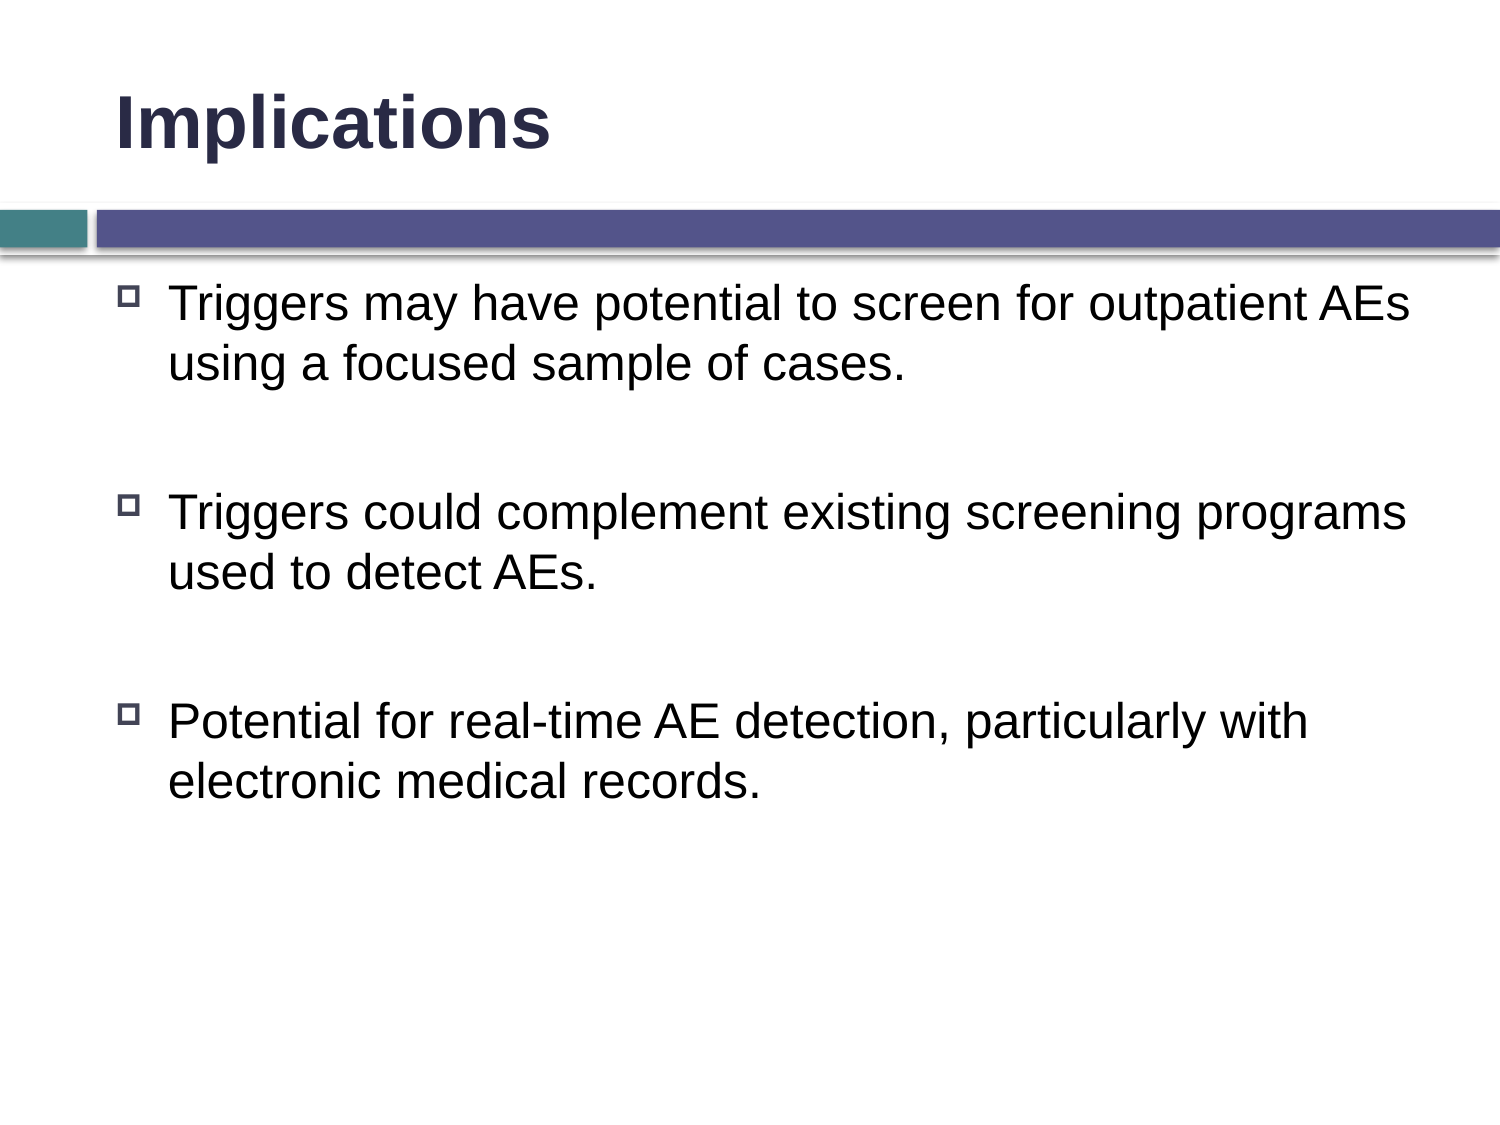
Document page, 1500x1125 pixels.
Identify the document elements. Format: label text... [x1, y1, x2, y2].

title Implications [100, 37, 1439, 201]
list Triggers may have potential to screen for outpatient AEs using a focused sample of cases. Triggers could complement existing screening programs used to detect AEs. Potential for real-time AE detection, particularly with electronic medical records. [100, 262, 1439, 1001]
